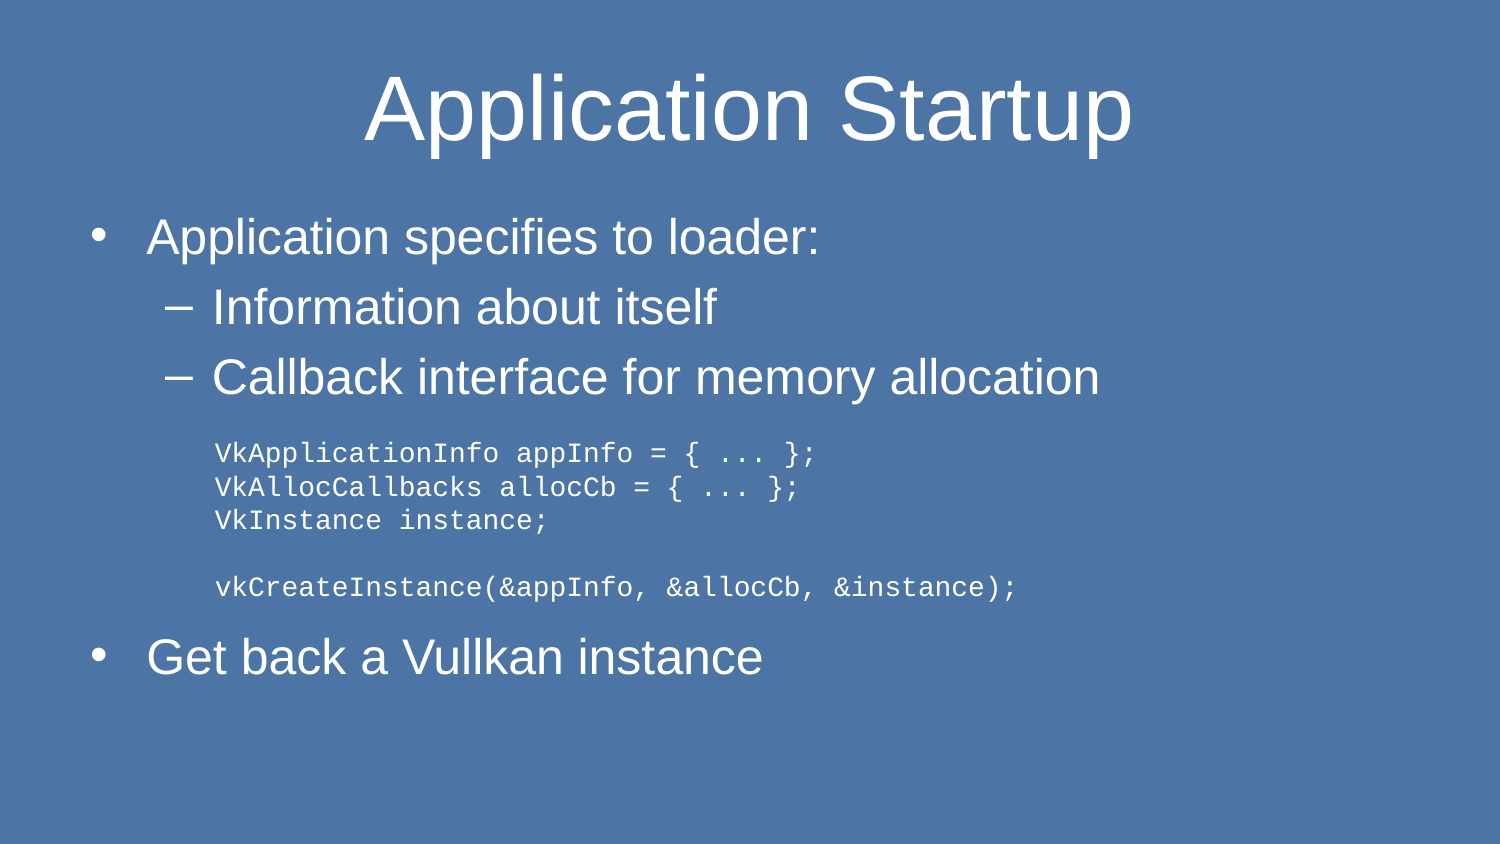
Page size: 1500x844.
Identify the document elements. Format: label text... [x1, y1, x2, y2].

text_box VkApplicationInfo appInfo = { ... }; VkAllocCallbacks allocCb = { ... }; VkInstance instance; vkCreateInstance(&appInfo, &allocCb, &instance); [200, 427, 1034, 610]
list Application specifies to loader: Information about itself Callback interface for memory allocation Get back a Vullkan instance [75, 196, 1425, 754]
title Application Startup [75, 33, 1425, 175]
